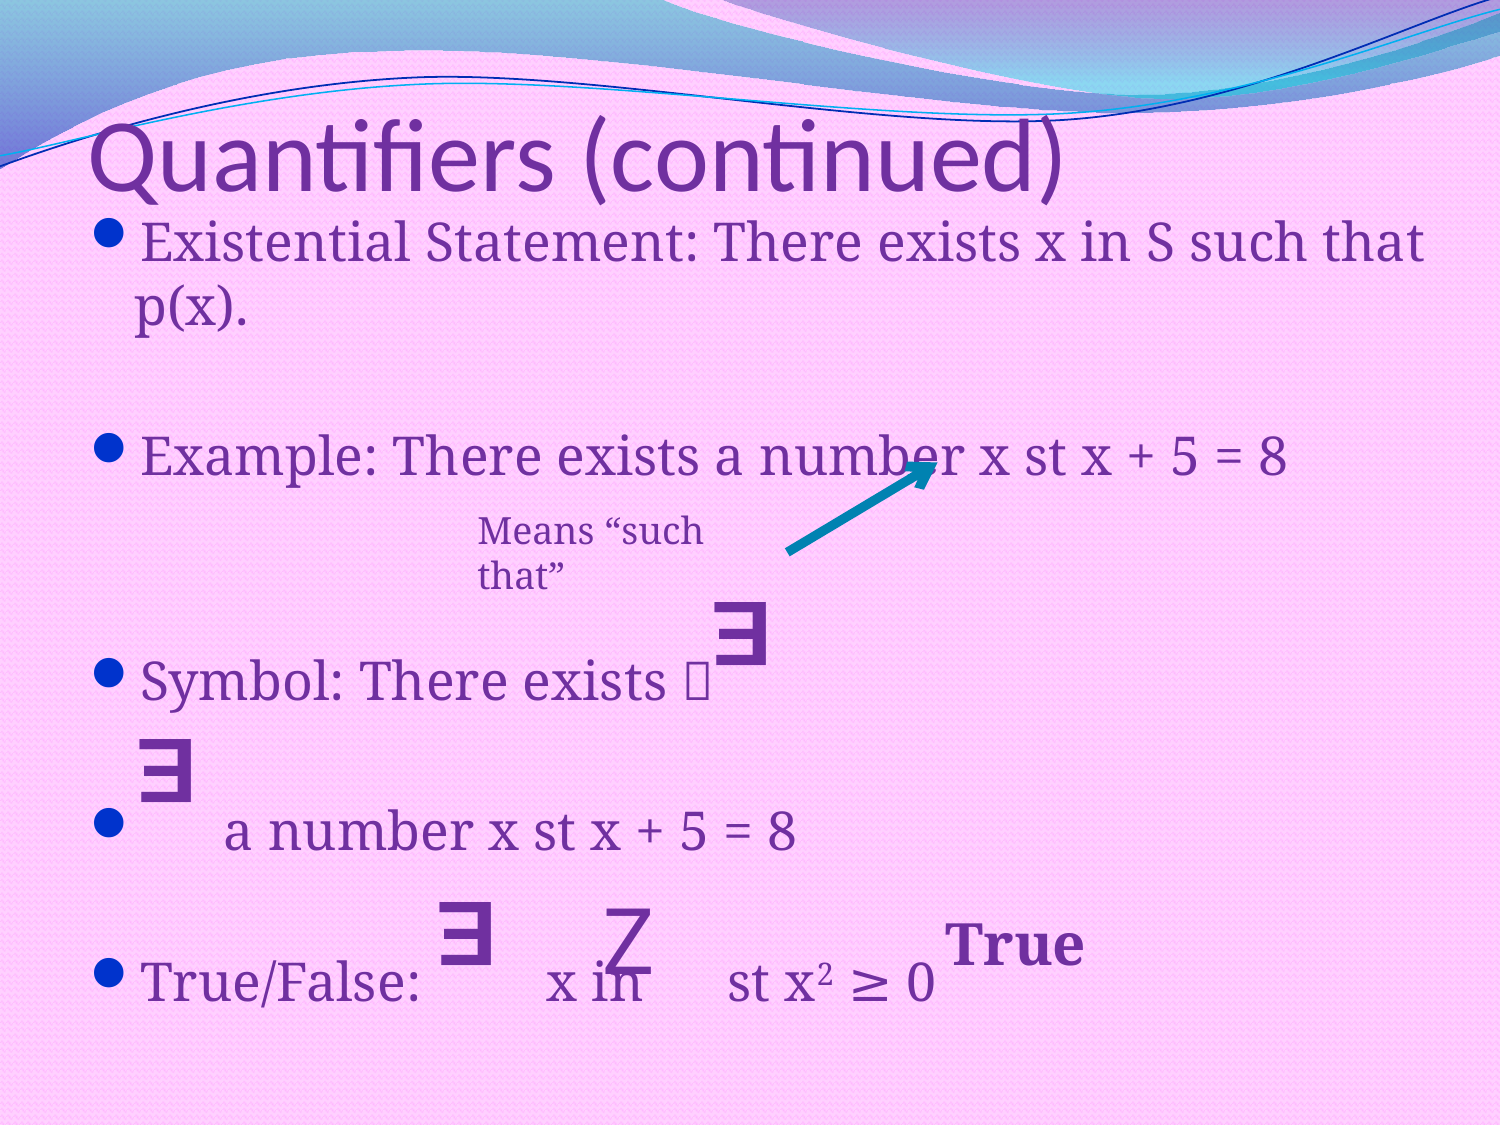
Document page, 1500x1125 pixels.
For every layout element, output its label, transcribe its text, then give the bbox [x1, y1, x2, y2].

text_box E [700, 576, 788, 702]
text_box E [425, 876, 513, 1002]
text_box E [125, 714, 213, 839]
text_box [786, 462, 938, 531]
text_box True [931, 900, 1102, 985]
text_box Z [587, 875, 688, 1001]
text_box Means “such that” [462, 499, 788, 605]
title Quantifiers (continued) [87, 24, 1438, 200]
list Existential Statement: There exists x in S such that p(x). Example: There exists a number x st x + 5 = 8 Symbol: There exists  a number x st x + 5 = 8 True/False: x in st x2 ≥ 0 [75, 200, 1500, 1025]
